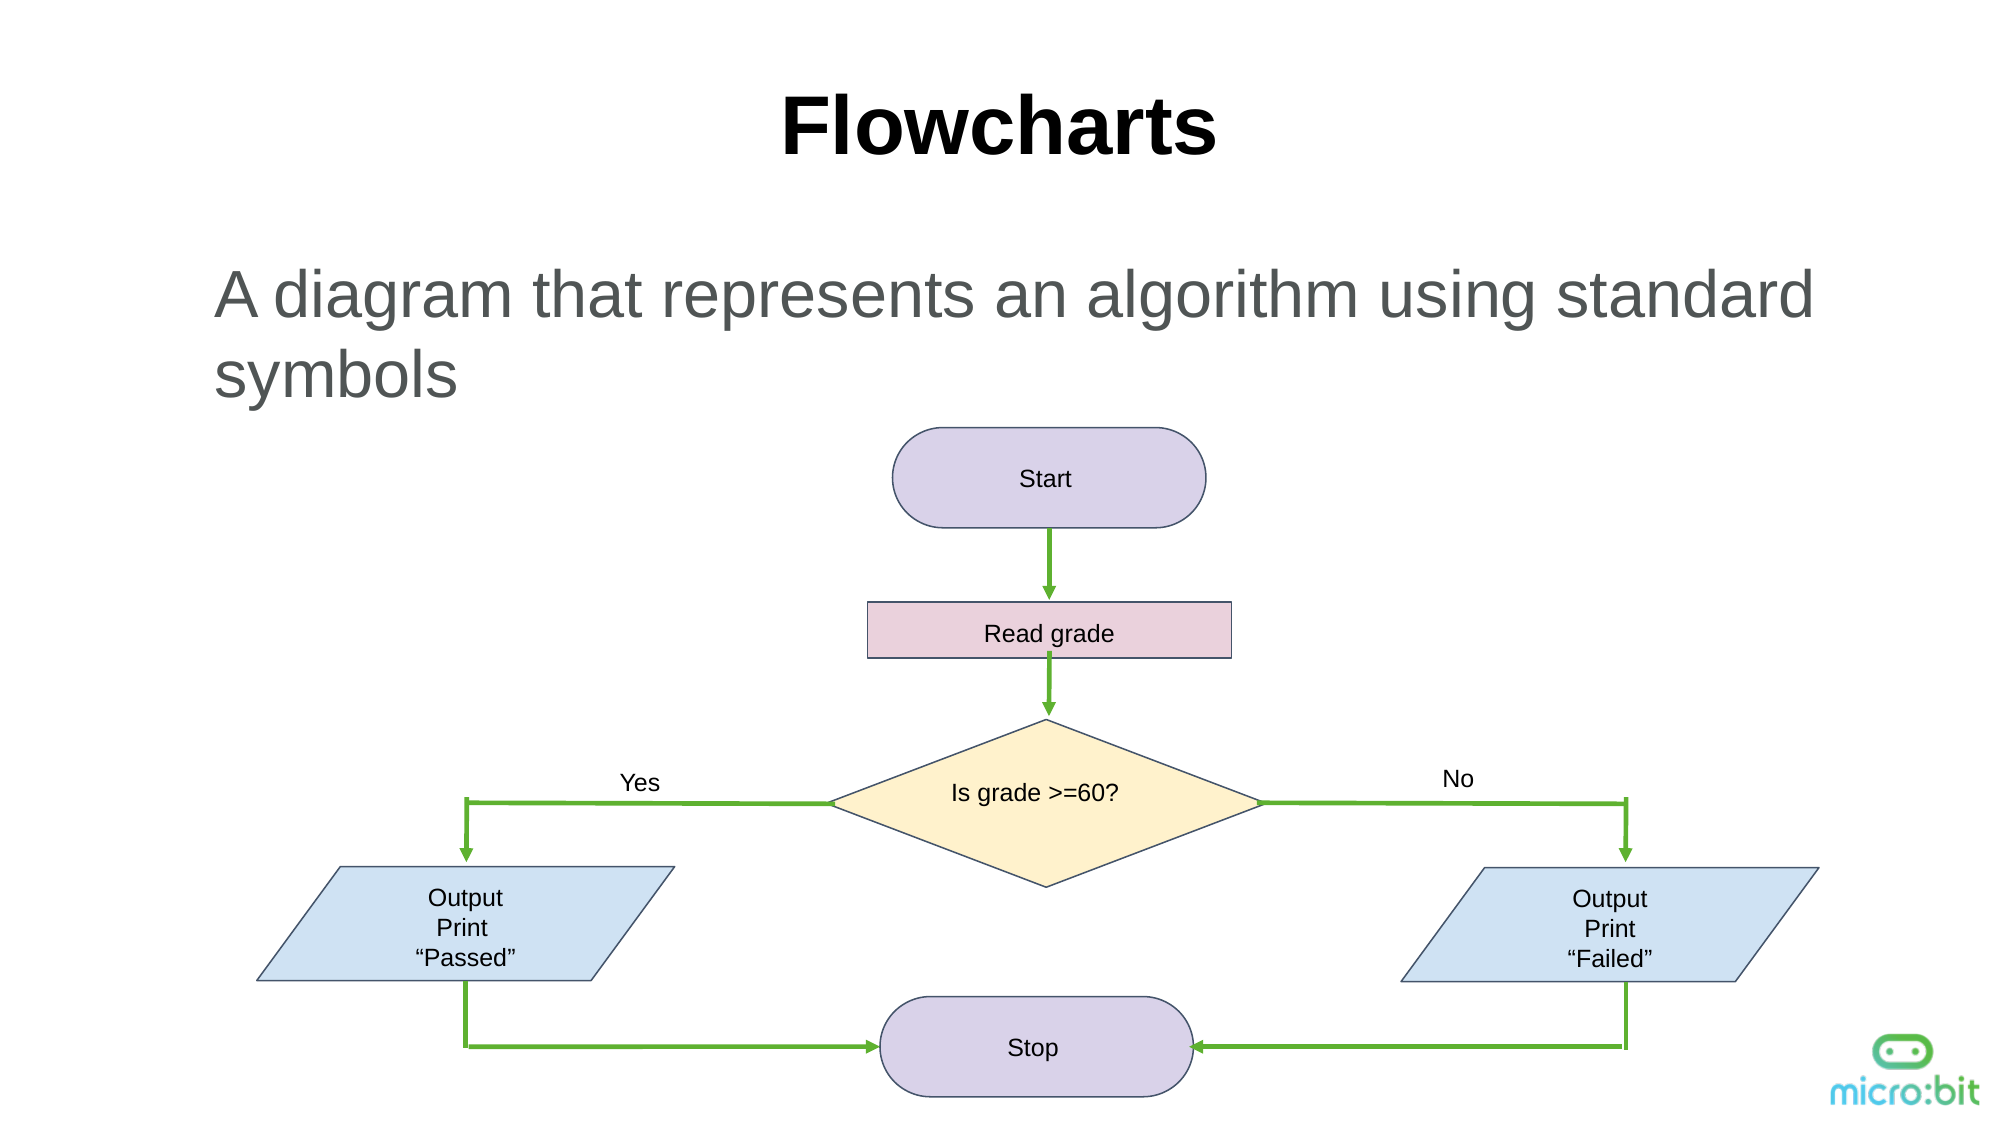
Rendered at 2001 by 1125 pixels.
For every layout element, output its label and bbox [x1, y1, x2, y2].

picture [1830, 1029, 1980, 1106]
text_box [123, 0, 1876, 1097]
